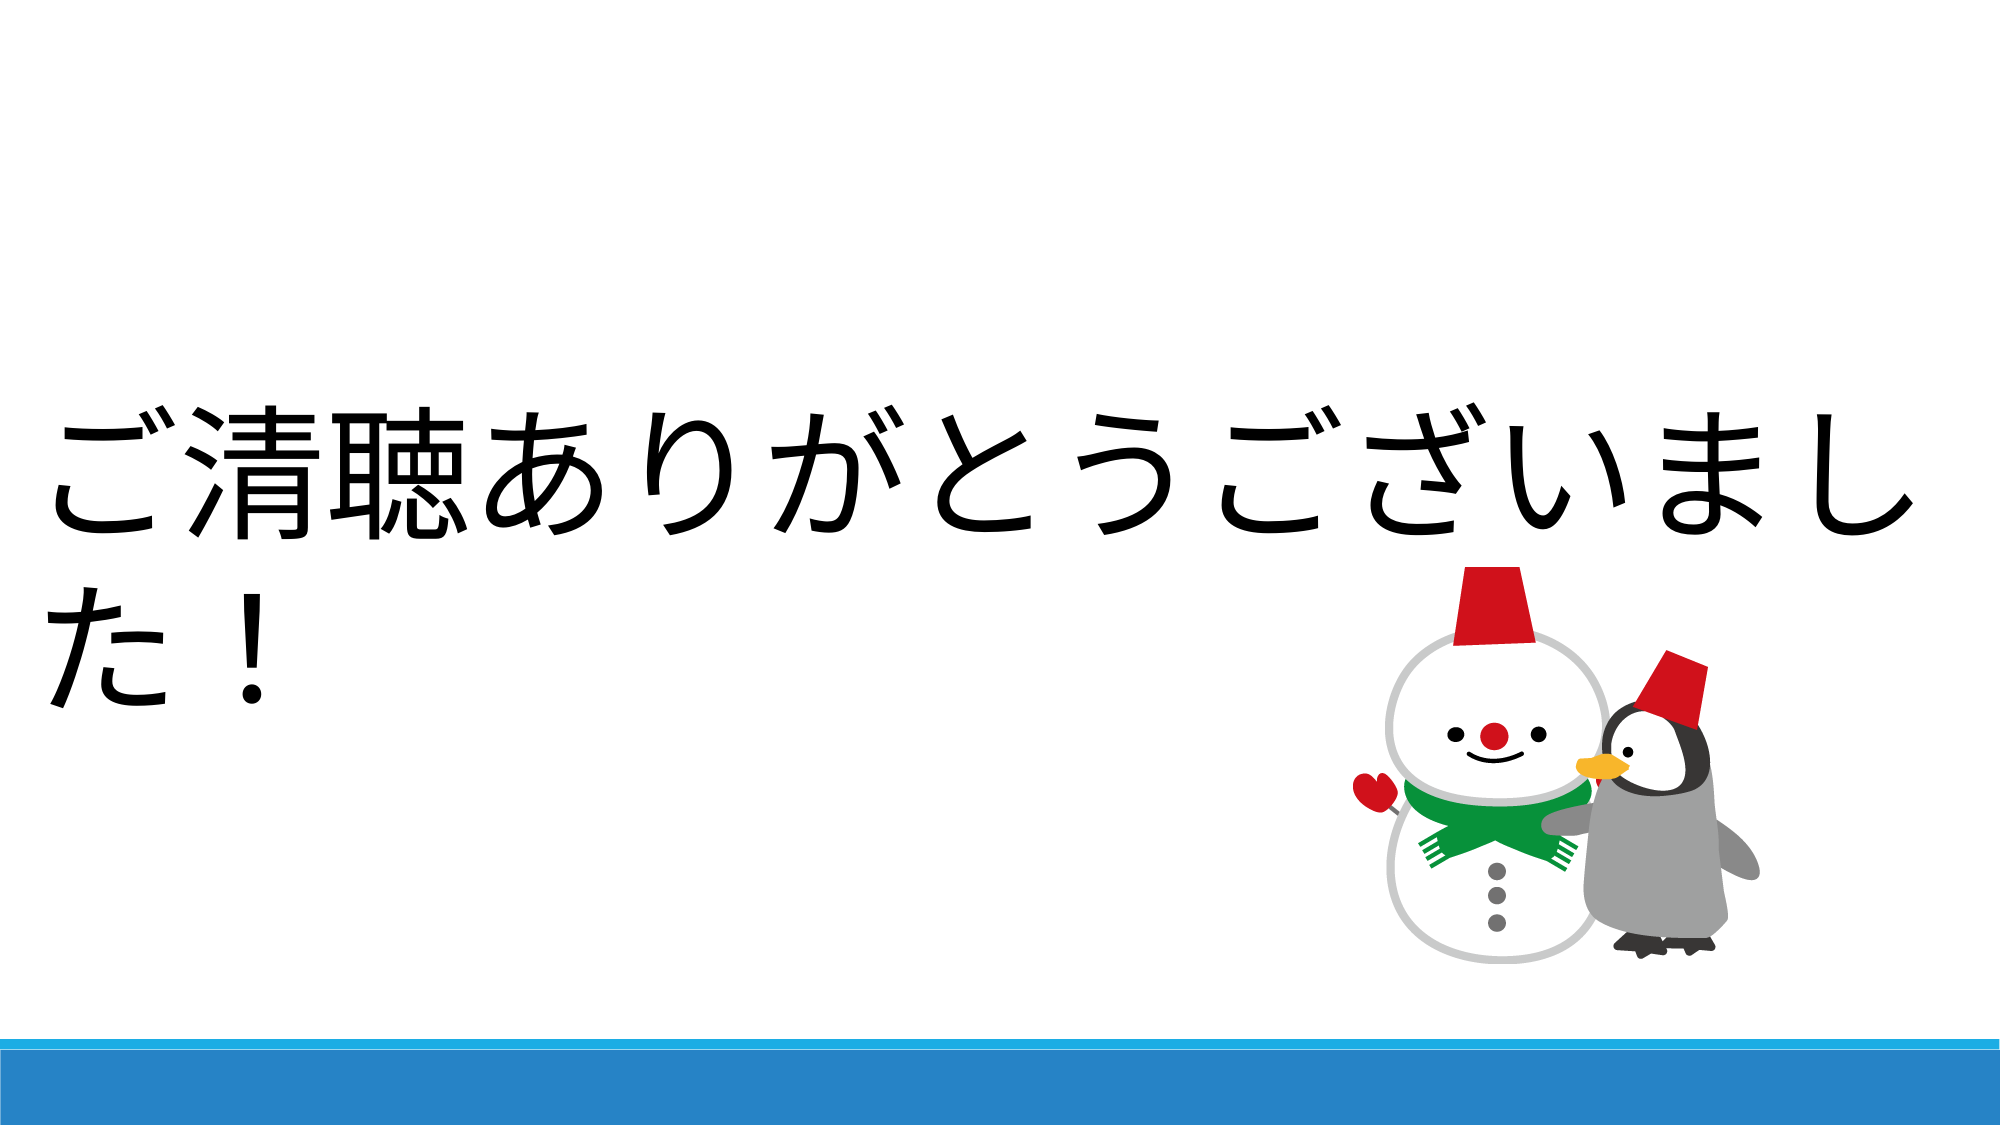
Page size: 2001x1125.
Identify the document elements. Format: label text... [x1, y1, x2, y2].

picture [1352, 566, 1761, 965]
text_box ご清聴ありがとうございました！ [18, 375, 2000, 740]
